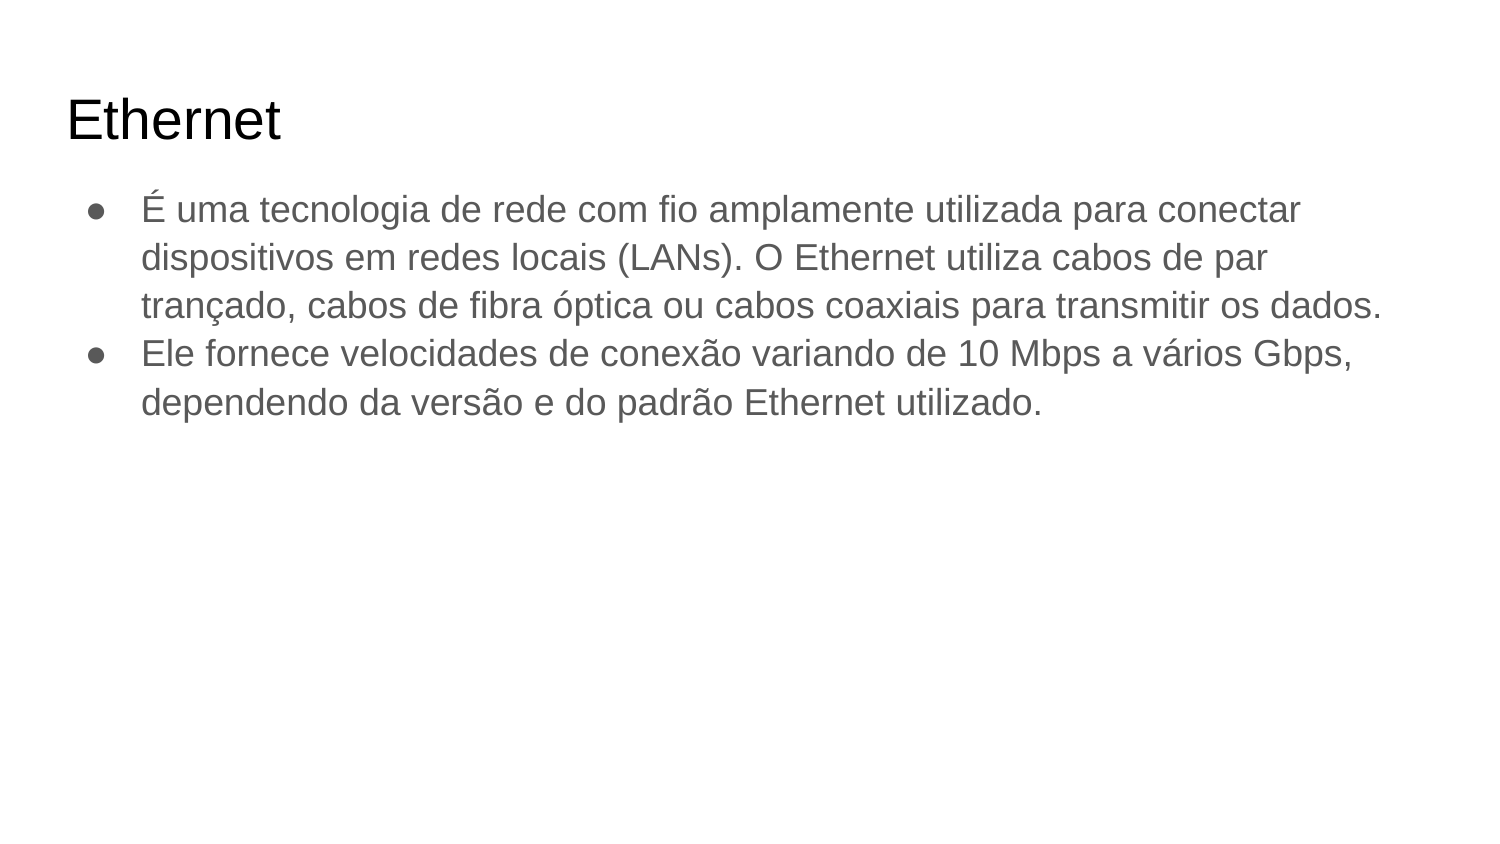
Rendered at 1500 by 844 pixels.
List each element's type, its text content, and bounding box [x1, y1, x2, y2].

title Ethernet [51, 72, 1449, 167]
list É uma tecnologia de rede com fio amplamente utilizada para conectar dispositivos em redes locais (LANs). O Ethernet utiliza cabos de par trançado, cabos de fibra óptica ou cabos coaxiais para transmitir os dados. Ele fornece velocidades de conexão variando de 10 Mbps a vários Gbps, dependendo da versão e do padrão Ethernet utilizado. [51, 167, 1449, 750]
